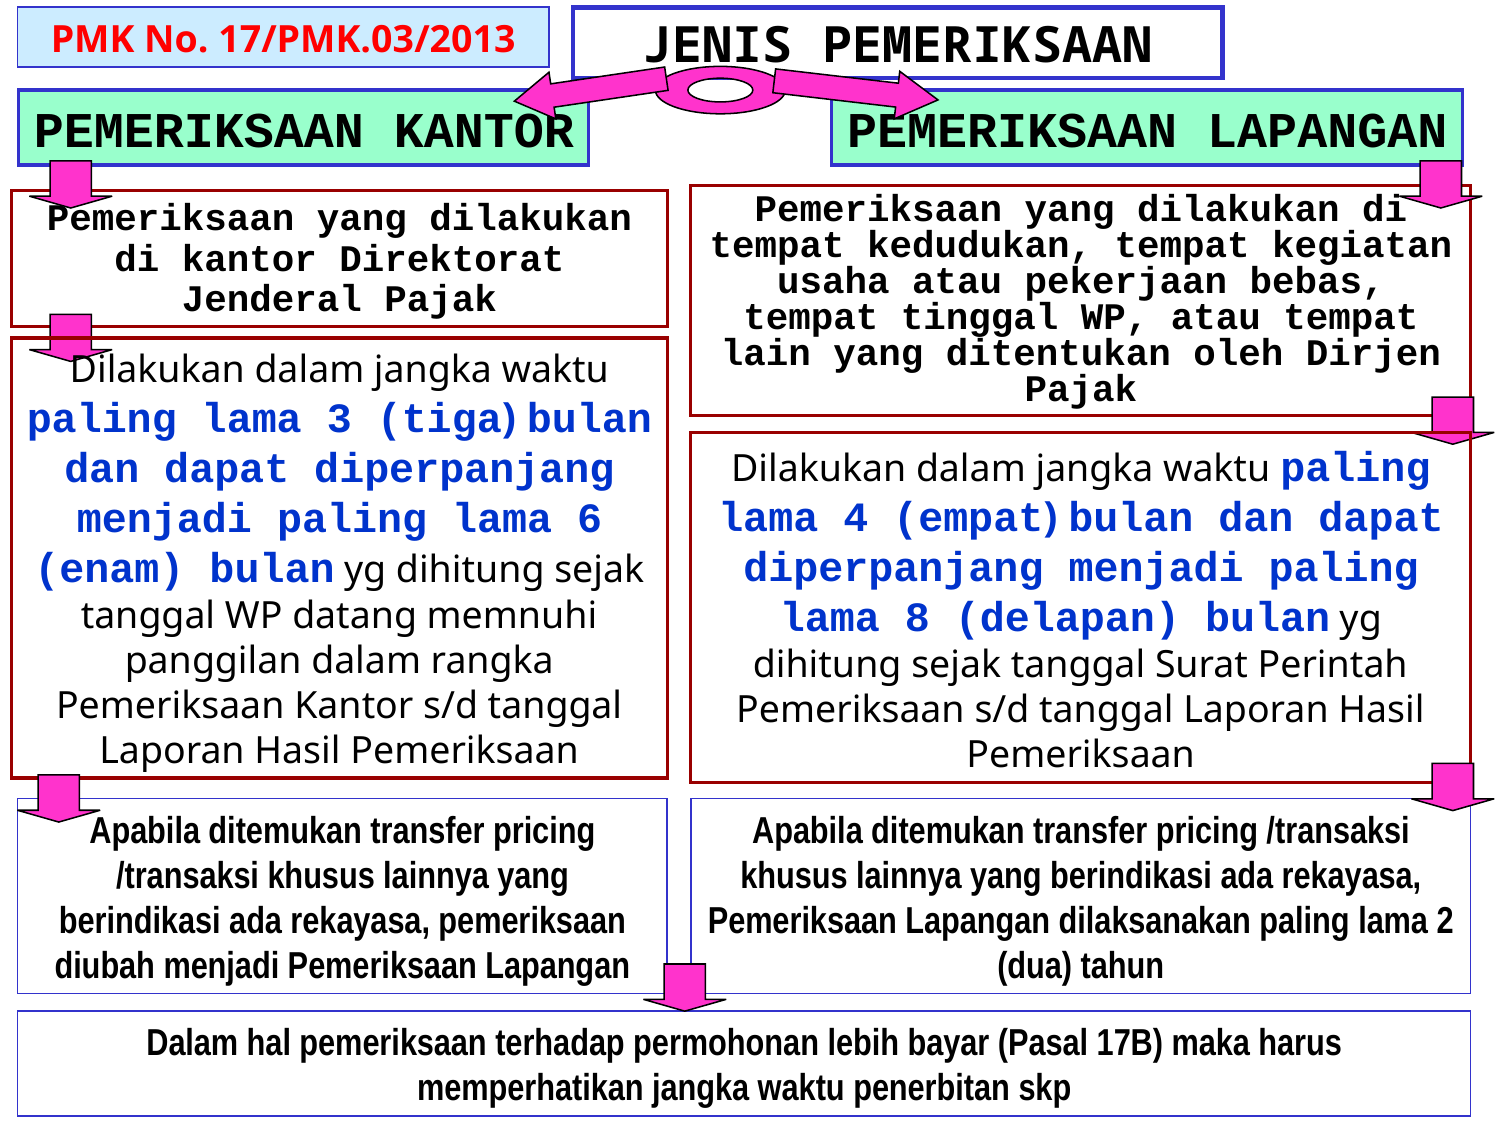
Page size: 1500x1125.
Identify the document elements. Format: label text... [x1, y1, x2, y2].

text_box [514, 67, 669, 119]
text_box Pemeriksaan yang dilakukan di tempat kedudukan, tempat kegiatan usaha atau pekerjaan bebas, tempat tinggal WP, atau tempat lain yang ditentukan oleh Dirjen Pajak [690, 185, 1471, 416]
text_box [655, 66, 784, 114]
text_box [643, 964, 727, 1012]
text_box [17, 774, 101, 823]
text_box Dilakukan dalam jangka waktu paling lama 3 (tiga) bulan dan dapat diperpanjang menjadi paling lama 6 (enam) bulan yg dihitung sejak tanggal WP datang memnuhi panggilan dalam rangka Pemeriksaan Kantor s/d tanggal Laporan Hasil Pemeriksaan [11, 337, 668, 778]
text_box [29, 160, 113, 208]
text_box PEMERIKSAAN KANTOR [18, 90, 589, 165]
text_box [772, 68, 938, 119]
text_box Dilakukan dalam jangka waktu paling lama 4 (empat) bulan dan dapat diperpanjang menjadi paling lama 8 (delapan) bulan yg dihitung sejak tanggal Surat Perintah Pemeriksaan s/d tanggal Laporan Hasil Pemeriksaan [690, 432, 1471, 783]
text_box Dalam hal pemeriksaan terhadap permohonan lebih bayar (Pasal 17B) maka harus memperhatikan jangka waktu penerbitan skp [17, 1010, 1471, 1116]
text_box Apabila ditemukan transfer pricing /transaksi khusus lainnya yang berindikasi ada rekayasa, Pemeriksaan Lapangan dilaksanakan paling lama 2 (dua) tahun [690, 798, 1471, 994]
text_box [1411, 763, 1495, 811]
text_box [50, 314, 92, 337]
title JENIS PEMERIKSAAN [572, 6, 1223, 79]
text_box PMK No. 17/PMK.03/2013 [17, 7, 550, 68]
text_box Apabila ditemukan transfer pricing /transaksi khusus lainnya yang berindikasi ada rekayasa, pemeriksaan diubah menjadi Pemeriksaan Lapangan [17, 798, 668, 994]
text_box PEMERIKSAAN LAPANGAN [831, 90, 1463, 165]
text_box [1399, 160, 1483, 208]
text_box Pemeriksaan yang dilakukan di kantor Direktorat Jenderal Pajak [11, 190, 668, 327]
text_box [1432, 397, 1495, 440]
